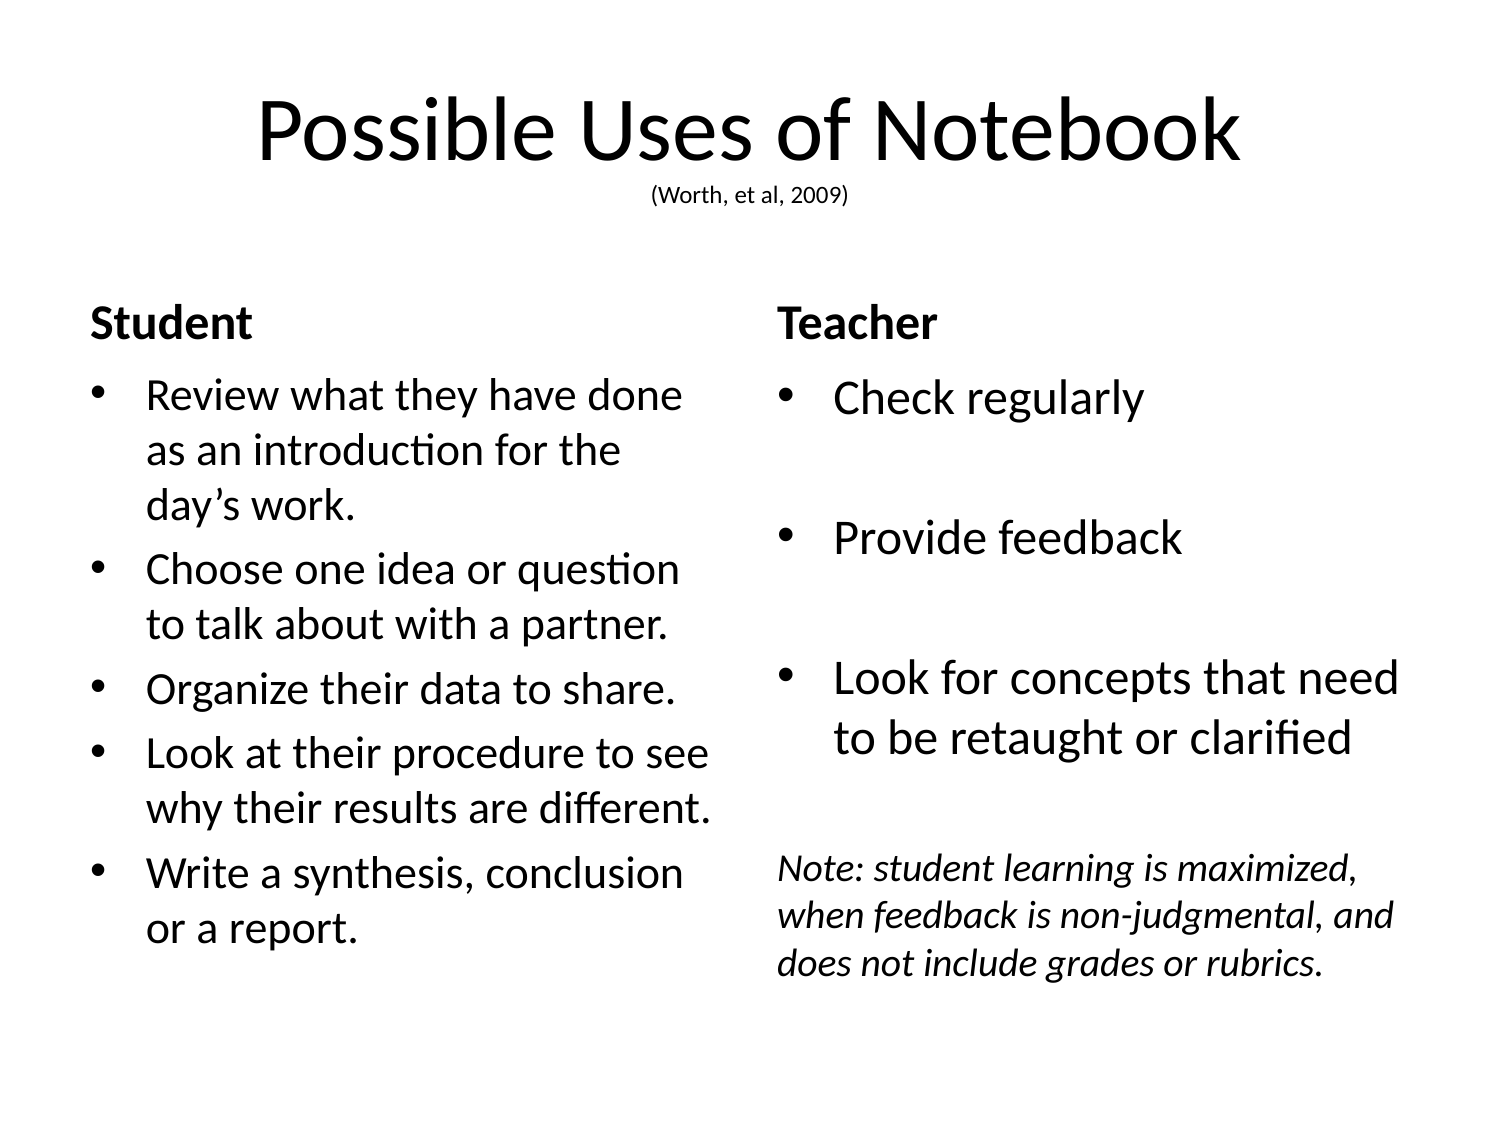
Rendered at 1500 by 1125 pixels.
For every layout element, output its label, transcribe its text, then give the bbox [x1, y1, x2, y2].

list Teacher [761, 251, 1425, 356]
list Review what they have done as an introduction for the day’s work. Choose one idea or question to talk about with a partner. Organize their data to share. Look at their procedure to see why their results are different. Write a synthesis, conclusion or a report. [75, 356, 738, 1005]
list Check regularly Provide feedback Look for concepts that need to be retaught or clarified Note: student learning is maximized, when feedback is non-judgmental, and does not include grades or rubrics. [761, 356, 1425, 1005]
list Student [75, 251, 738, 356]
title Possible Uses of Notebook (Worth, et al, 2009) [75, 45, 1425, 233]
